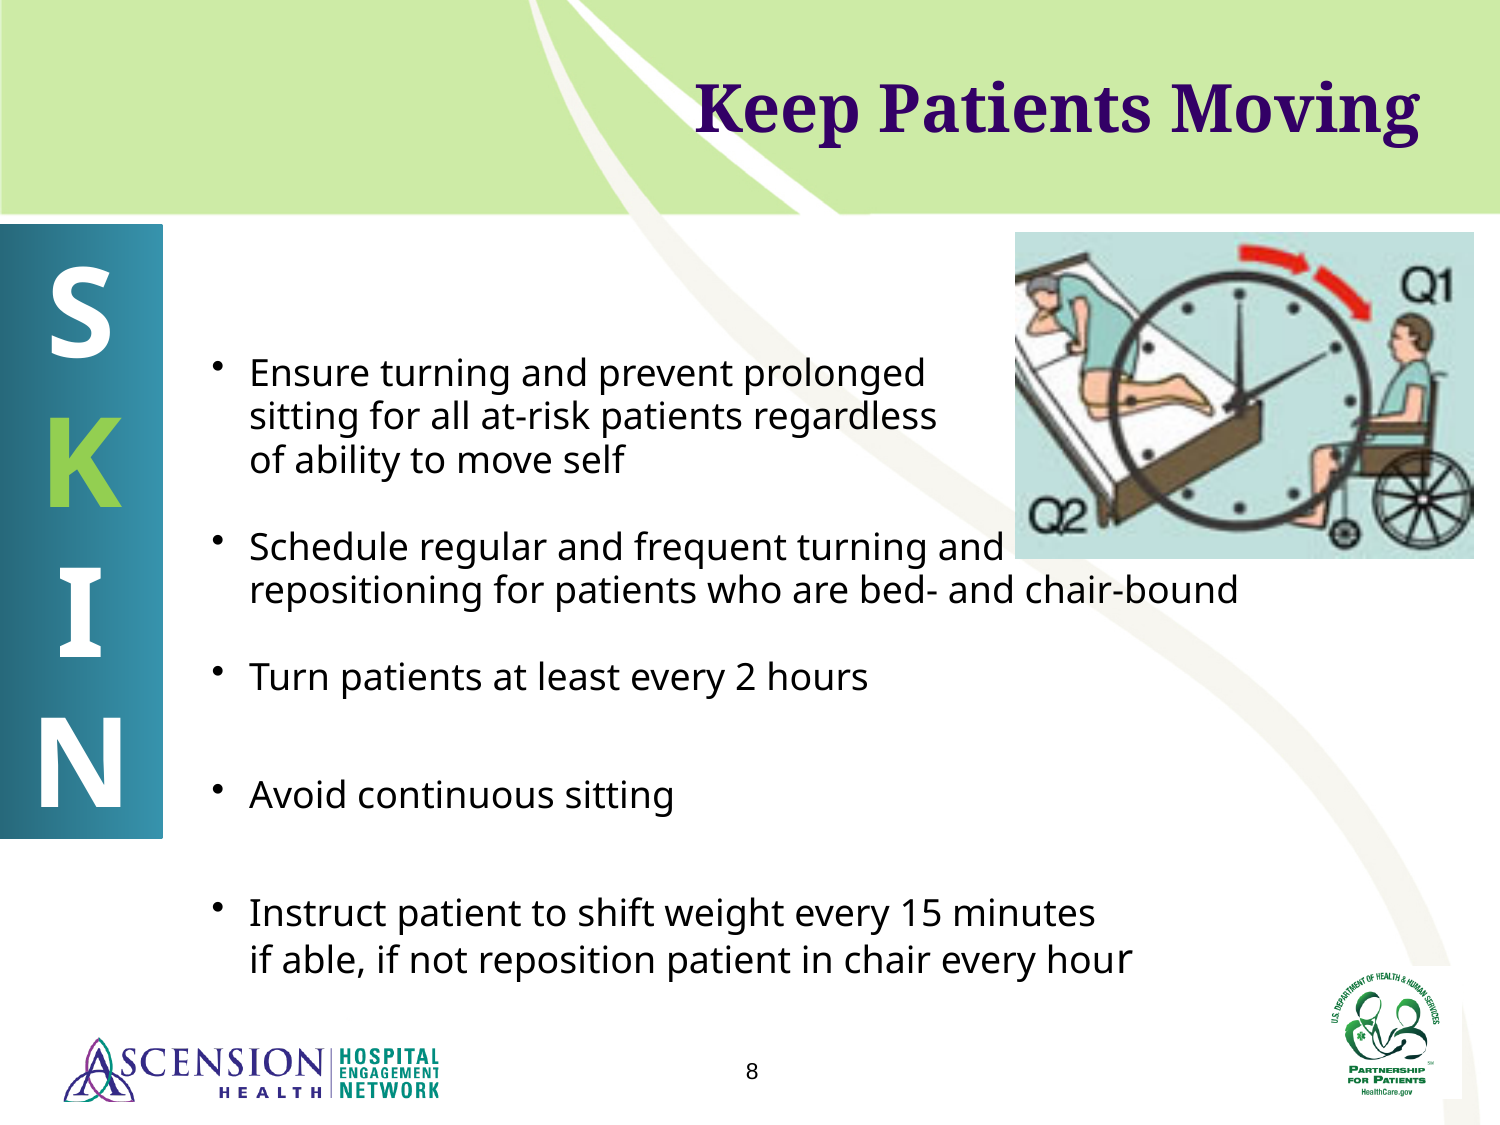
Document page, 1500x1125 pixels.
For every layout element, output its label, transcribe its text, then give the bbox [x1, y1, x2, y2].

title Keep Patients Moving [49, 39, 1437, 173]
picture [0, 0, 1500, 1125]
list Ensure turning and prevent prolonged sitting for all at-risk patients regardless of ability to move self Schedule regular and frequent turning and repositioning for patients who are bed- and chair-bound Turn patients at least every 2 hours Avoid continuous sitting Instruct patient to shift weight every 15 minutes if able, if not reposition patient in chair every hour [46, 243, 1434, 1002]
text_box S K I N [0, 224, 163, 839]
slide_number 8 [577, 1049, 928, 1105]
